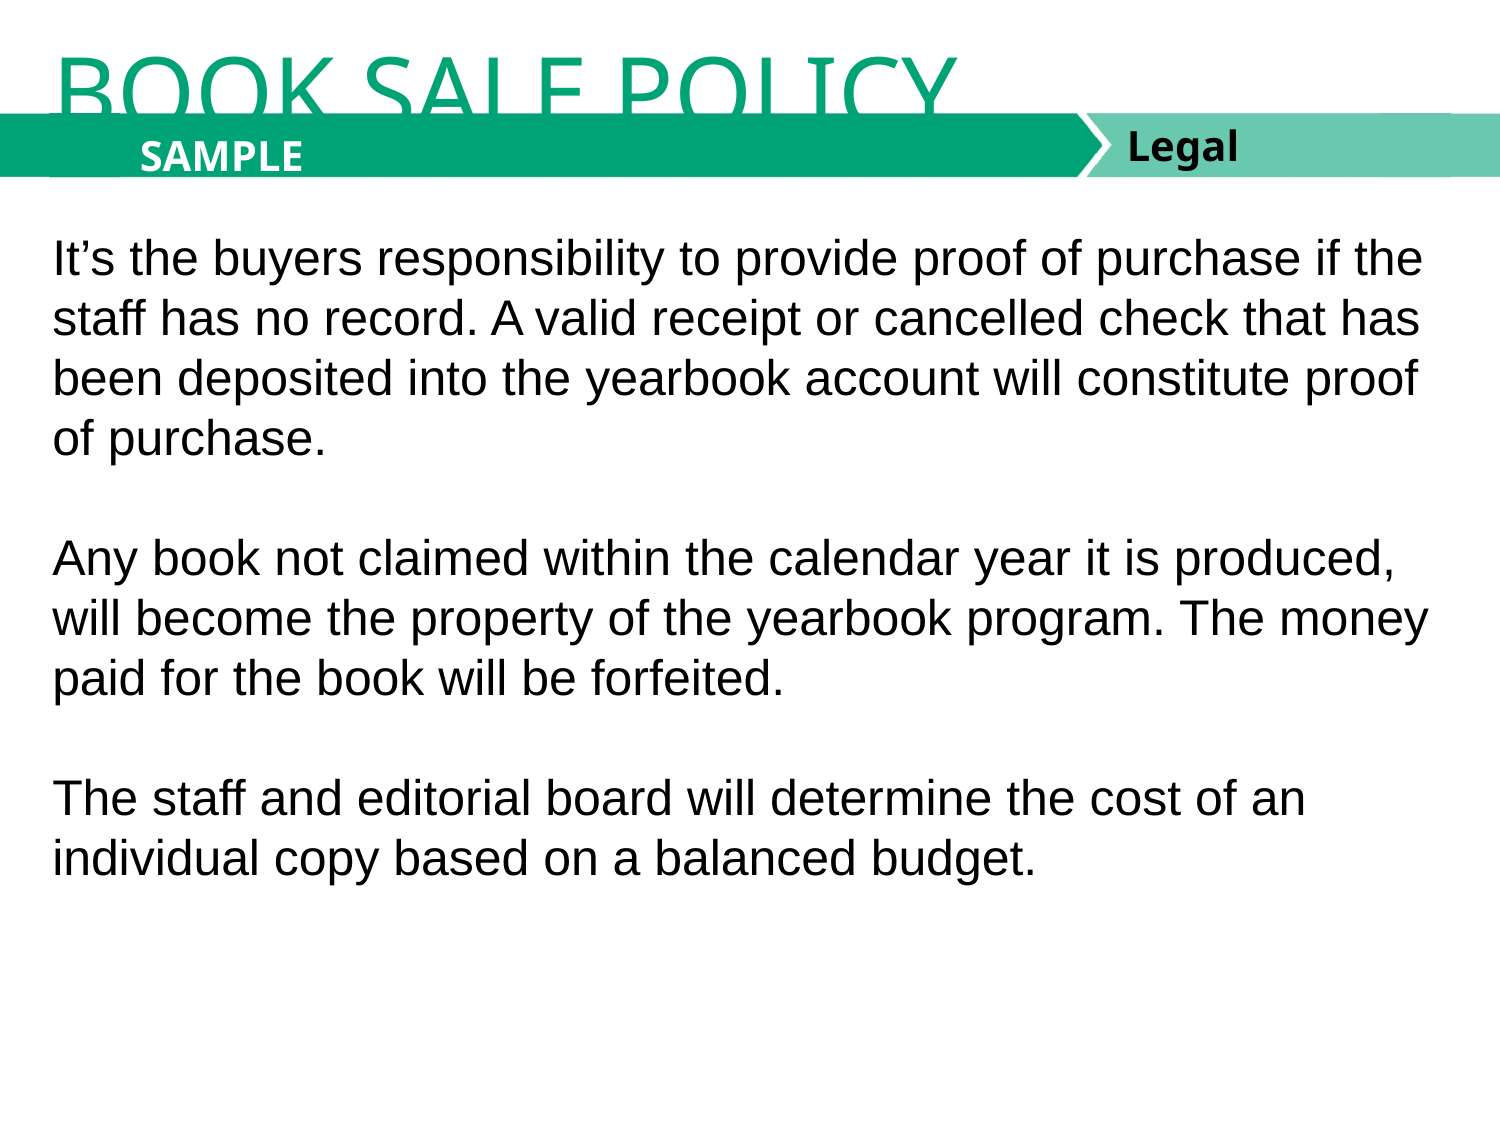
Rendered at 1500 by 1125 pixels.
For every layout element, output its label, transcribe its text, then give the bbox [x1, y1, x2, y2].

text_box BOOK SALE POLICY [37, 22, 1475, 157]
text_box SAMPLE [124, 121, 1038, 187]
picture [0, 0, 1500, 1125]
text_box It’s the buyers responsibility to provide proof of purchase if the staff has no record. A valid receipt or cancelled check that has been deposited into the yearbook account will constitute proof of purchase. Any book not claimed within the calendar year it is produced, will become the property of the yearbook program. The money paid for the book will be forfeited. The staff and editorial board will determine the cost of an individual copy based on a balanced budget. [37, 218, 1463, 894]
